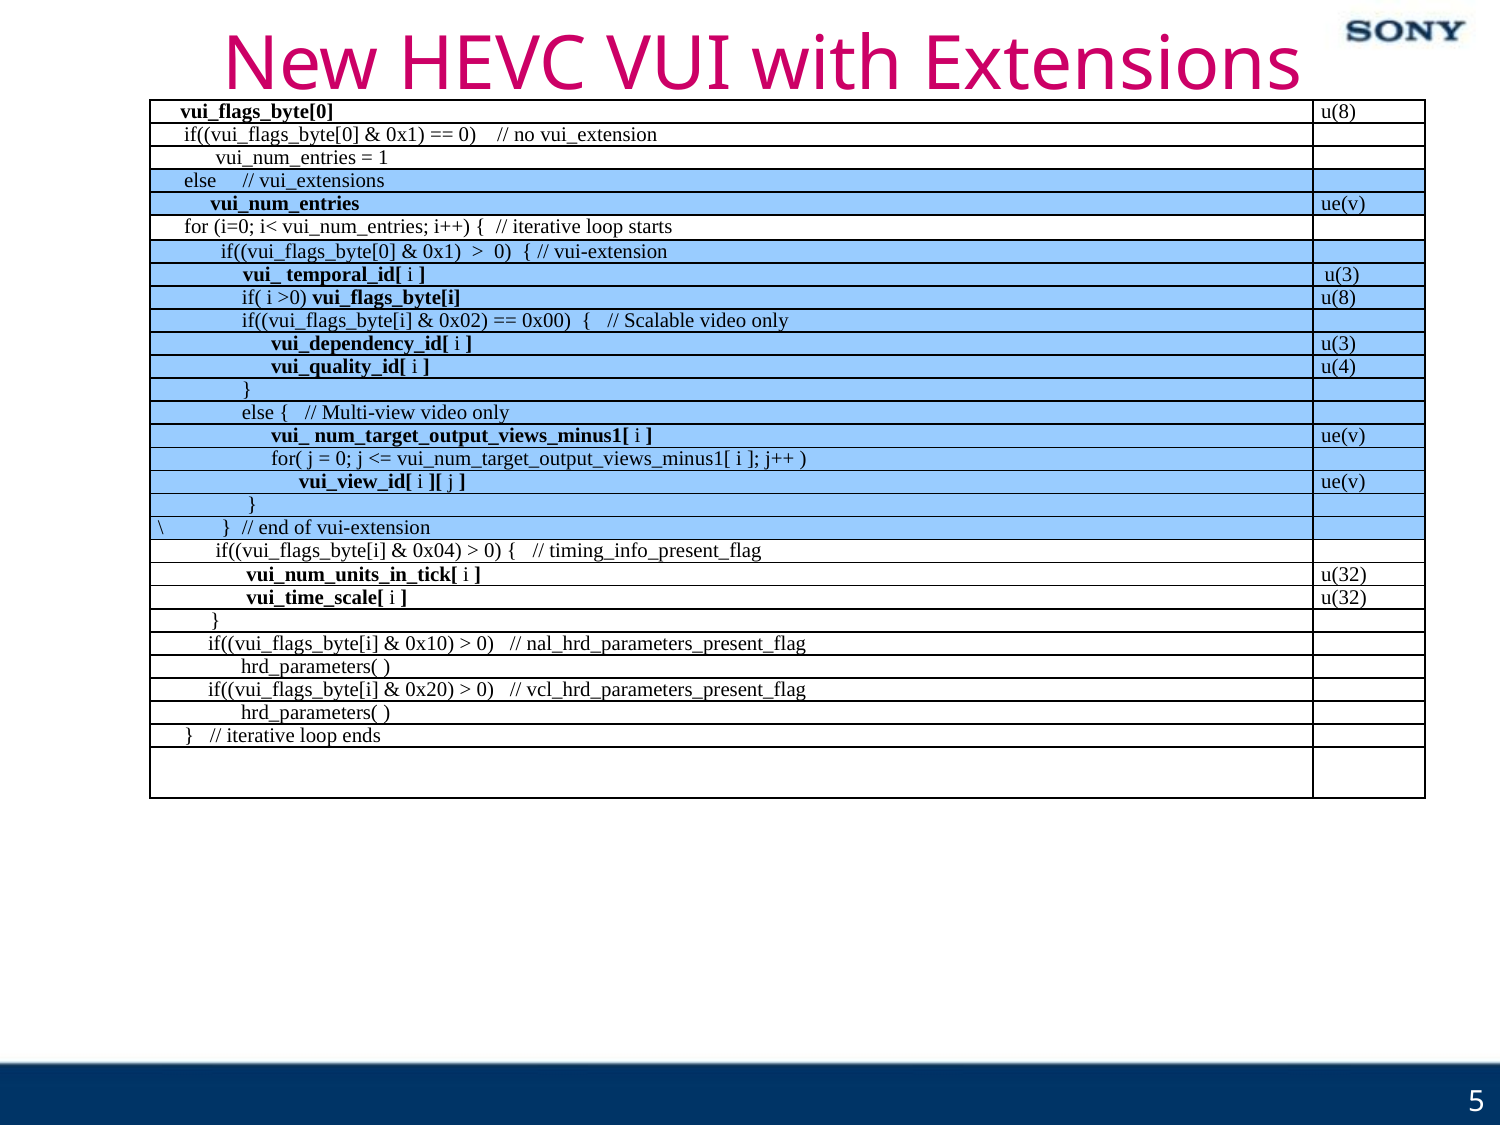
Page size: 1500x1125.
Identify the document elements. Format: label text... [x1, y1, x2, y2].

table_cell for( j = 0; j <= vui_num_target_output_views_minus1[ i ]; j++ ) [151, 448, 1312, 470]
table_cell else { // Multi-view video only [151, 402, 1312, 423]
table_cell vui_num_entries [151, 193, 1312, 214]
table_cell [1314, 241, 1424, 262]
table_cell if((vui_flags_byte[i] & 0x02) == 0x00) { // Scalable video only [151, 310, 1312, 331]
table_cell [1314, 540, 1424, 562]
slide_number 5 [1224, 1074, 1500, 1125]
table_cell [1314, 610, 1424, 631]
table_cell u(3) [1314, 264, 1424, 285]
table_cell [1314, 725, 1424, 746]
table_cell [1314, 448, 1424, 470]
table_cell [1314, 402, 1424, 423]
table_cell if((vui_flags_byte[i] & 0x10) > 0) // nal_hrd_parameters_present_flag [151, 633, 1312, 654]
table_cell if((vui_flags_byte[i] & 0x04) > 0) { // timing_info_present_flag [151, 540, 1312, 562]
table_cell vui_dependency_id[ i ] [151, 333, 1312, 354]
table_cell } [151, 379, 1312, 400]
table_cell vui_time_scale[ i ] [151, 586, 1312, 608]
table_cell [1314, 310, 1424, 331]
table_cell if((vui_flags_byte[0] & 0x1) > 0) { // vui-extension [151, 241, 1312, 262]
picture [0, 0, 1500, 1125]
table_cell vui_num_entries = 1 [151, 147, 1312, 168]
table_cell u(8) [1314, 287, 1424, 308]
table_cell vui_view_id[ i ][ j ] [151, 471, 1312, 493]
table_header vui_flags_byte[0] [151, 101, 1312, 122]
table_cell } [151, 610, 1312, 631]
table_cell [1314, 656, 1424, 677]
table_cell [1314, 216, 1424, 239]
table_cell if((vui_flags_byte[i] & 0x20) > 0) // vcl_hrd_parameters_present_flag [151, 679, 1312, 700]
table_cell [1314, 170, 1424, 191]
table_cell if( i >0) vui_flags_byte[i] [151, 287, 1312, 308]
table_cell hrd_parameters( ) [151, 656, 1312, 677]
table_cell [1314, 517, 1424, 539]
table_cell else // vui_extensions [151, 170, 1312, 191]
table_cell [1314, 494, 1424, 516]
table_cell vui_ temporal_id[ i ] [151, 264, 1312, 285]
table_cell u(32) [1314, 586, 1424, 608]
table_cell vui_quality_id[ i ] [151, 356, 1312, 377]
table_cell ue(v) [1314, 425, 1424, 447]
table_cell [1314, 633, 1424, 654]
table_cell ue(v) [1314, 471, 1424, 493]
table_cell [1314, 124, 1424, 145]
table_cell u(4) [1314, 356, 1424, 377]
table_cell vui_num_units_in_tick[ i ] [151, 563, 1312, 585]
table_cell hrd_parameters( ) [151, 702, 1312, 723]
table_cell [1314, 702, 1424, 723]
table_cell [1314, 147, 1424, 168]
table_cell [1314, 679, 1424, 700]
table_cell \ } // end of vui-extension [151, 517, 1312, 539]
table_header u(8) [1314, 101, 1424, 122]
table_cell [1314, 748, 1424, 797]
table_cell [1314, 379, 1424, 400]
table_cell if((vui_flags_byte[0] & 0x1) == 0) // no vui_extension [151, 124, 1312, 145]
table_cell u(3) [1314, 333, 1424, 354]
table_cell [151, 748, 1312, 797]
table_cell } // iterative loop ends [151, 725, 1312, 746]
title New HEVC VUI with Extensions [62, 6, 1463, 113]
table_cell } [151, 494, 1312, 516]
table_cell vui_ num_target_output_views_minus1[ i ] [151, 425, 1312, 447]
table_cell ue(v) [1314, 193, 1424, 214]
table_cell for (i=0; i< vui_num_entries; i++) { // iterative loop starts [151, 216, 1312, 239]
table_cell u(32) [1314, 563, 1424, 585]
